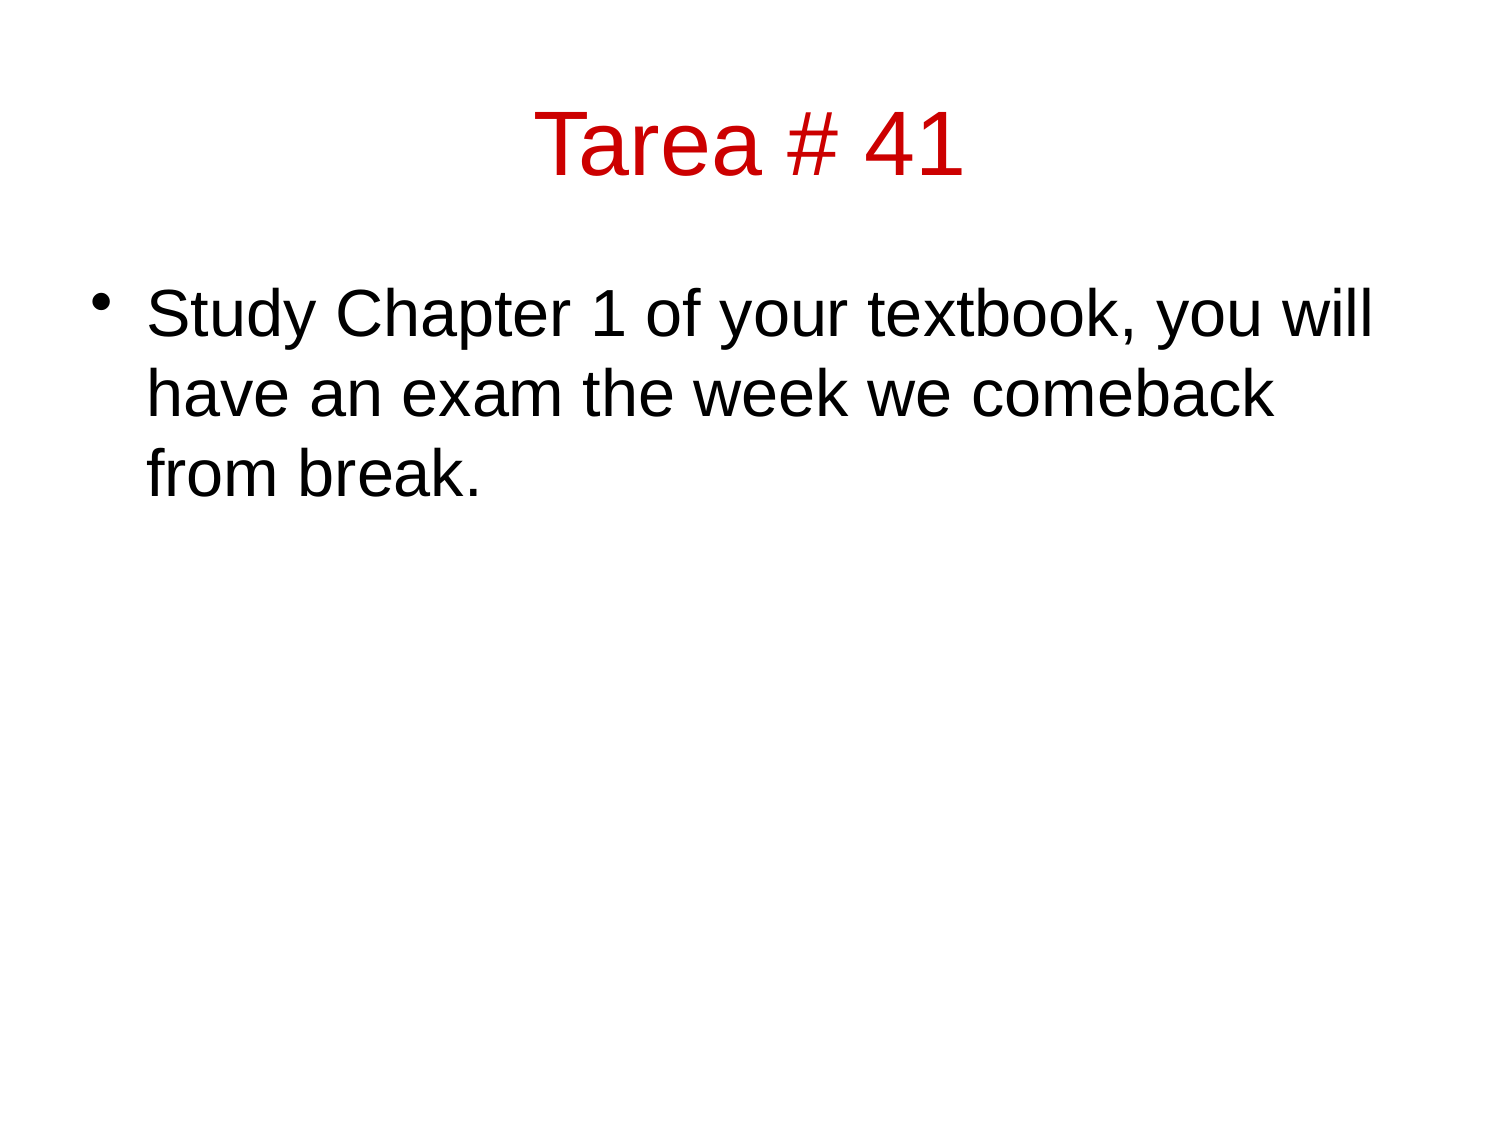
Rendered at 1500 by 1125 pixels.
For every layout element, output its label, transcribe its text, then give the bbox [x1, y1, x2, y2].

title Tarea # 41 [75, 45, 1425, 233]
list Study Chapter 1 of your textbook, you will have an exam the week we comeback from break. [75, 262, 1425, 1005]
